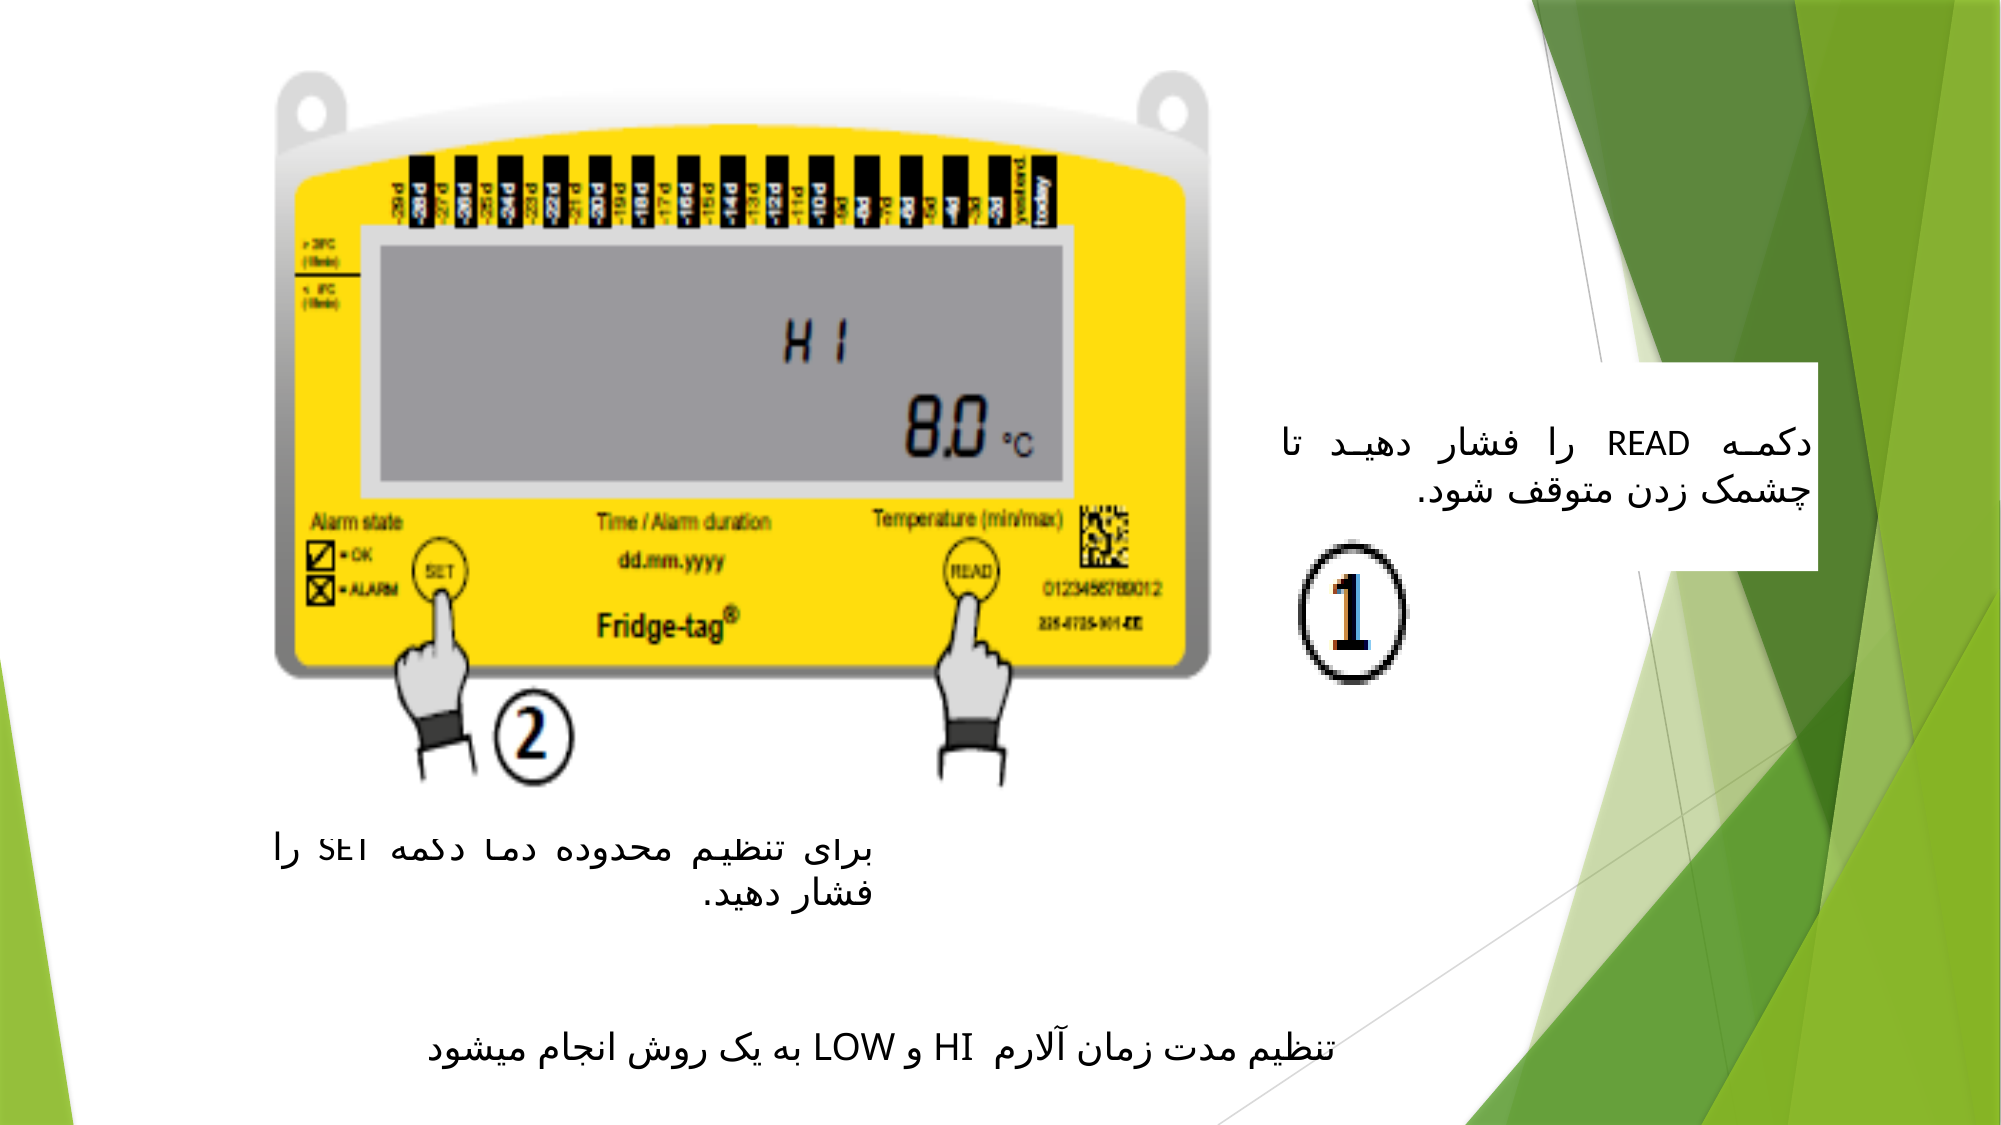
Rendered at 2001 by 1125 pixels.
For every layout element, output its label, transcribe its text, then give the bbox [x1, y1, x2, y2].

text_box تنظیم مدت زمان آلارم HI و LOW به یک روش انجام میشود [349, 1015, 1415, 1076]
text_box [266, 70, 1819, 950]
